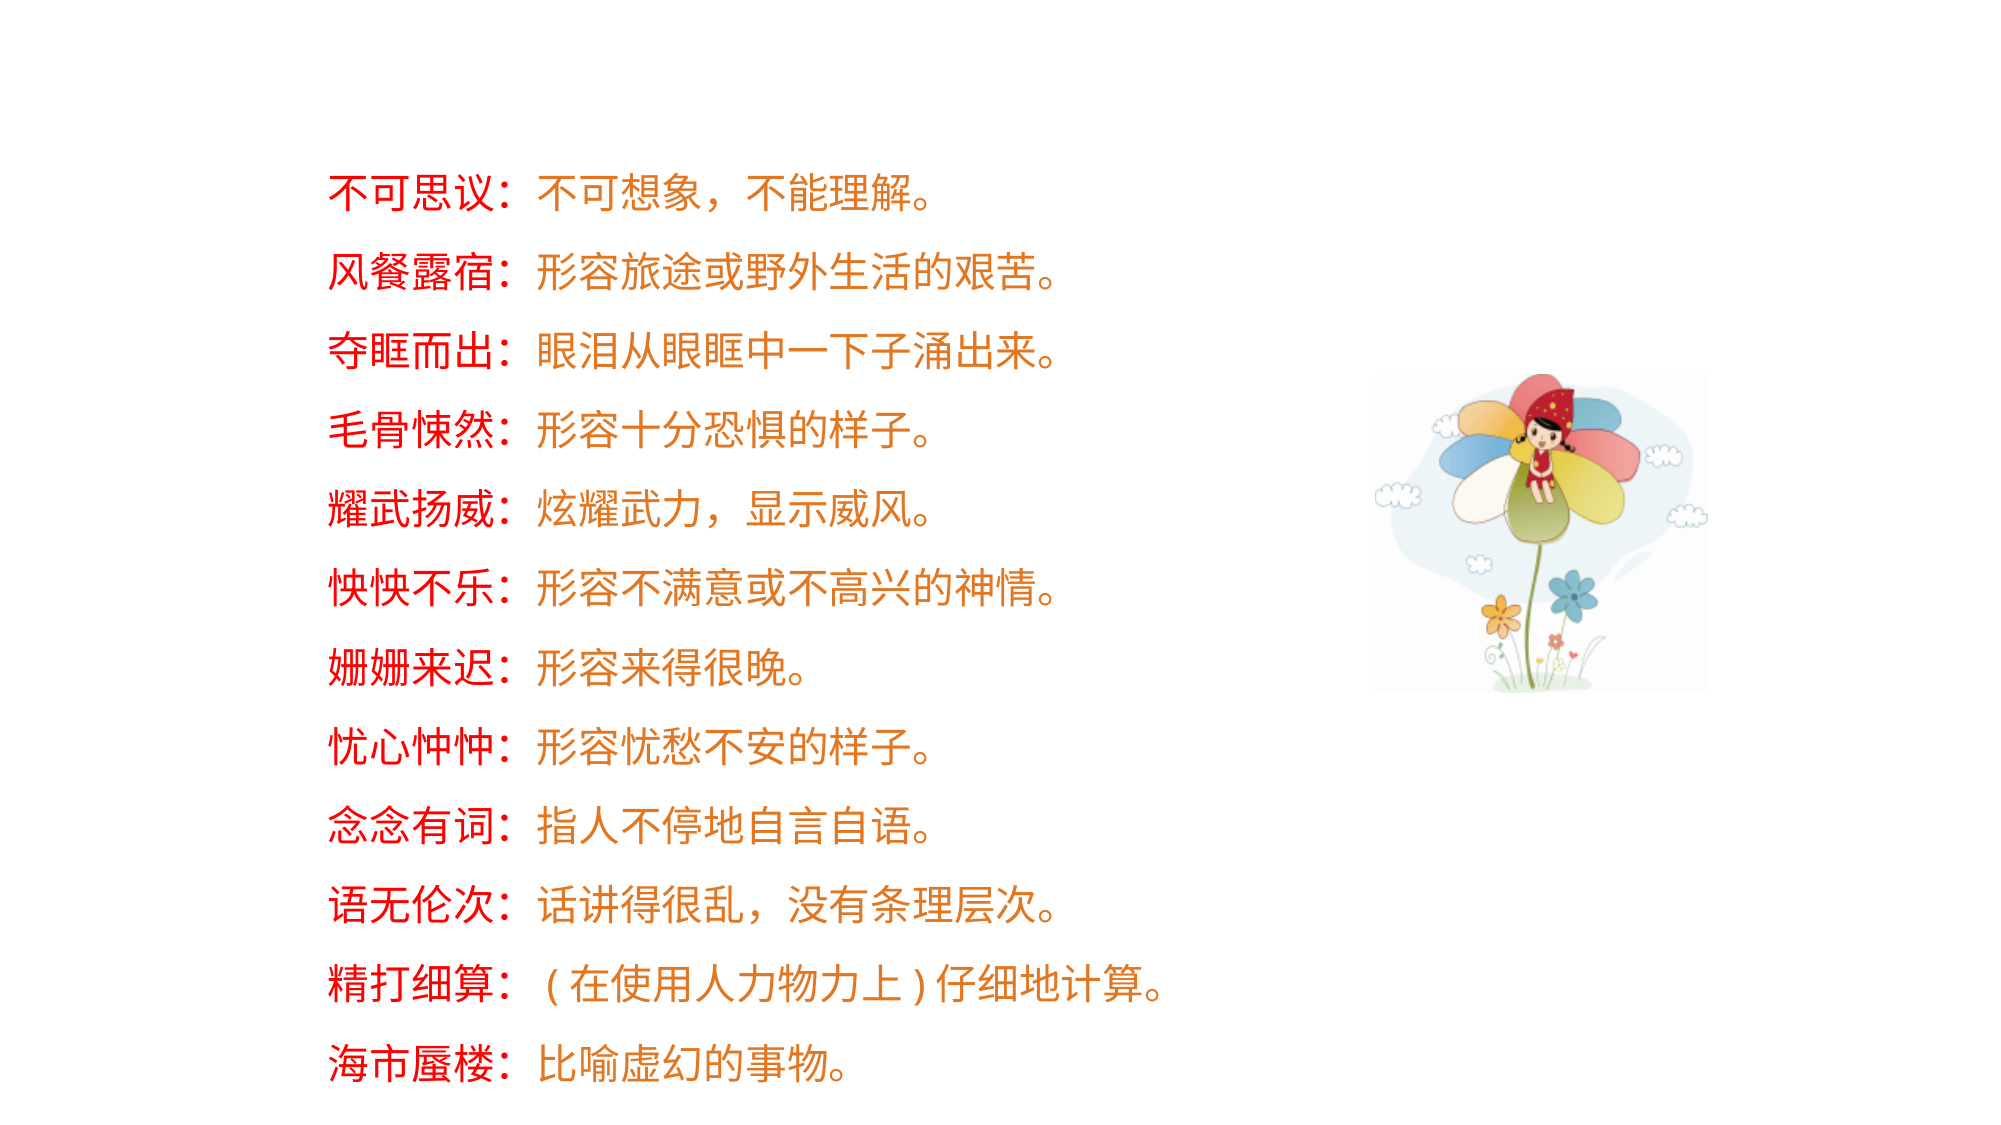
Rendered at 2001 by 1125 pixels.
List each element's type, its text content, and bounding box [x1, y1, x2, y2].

picture [1375, 374, 1708, 693]
list 不可思议：不可想象，不能理解。 风餐露宿：形容旅途或野外生活的艰苦。 夺眶而出：眼泪从眼眶中一下子涌出来。 毛骨悚然：形容十分恐惧的样子。 耀武扬威：炫耀武力，显示威风。 怏怏不乐：形容不满意或不高兴的神情。 姗姗来迟：形容来得很晚。 忧心忡忡：形容忧愁不安的样子。 念念有词：指人不停地自言自语。 语无伦次：话讲得很乱，没有条理层次。 精打细算：(在使用人力物力上)仔细地计算。 海市蜃楼：比喻虚幻的事物。 [312, 129, 1675, 1063]
